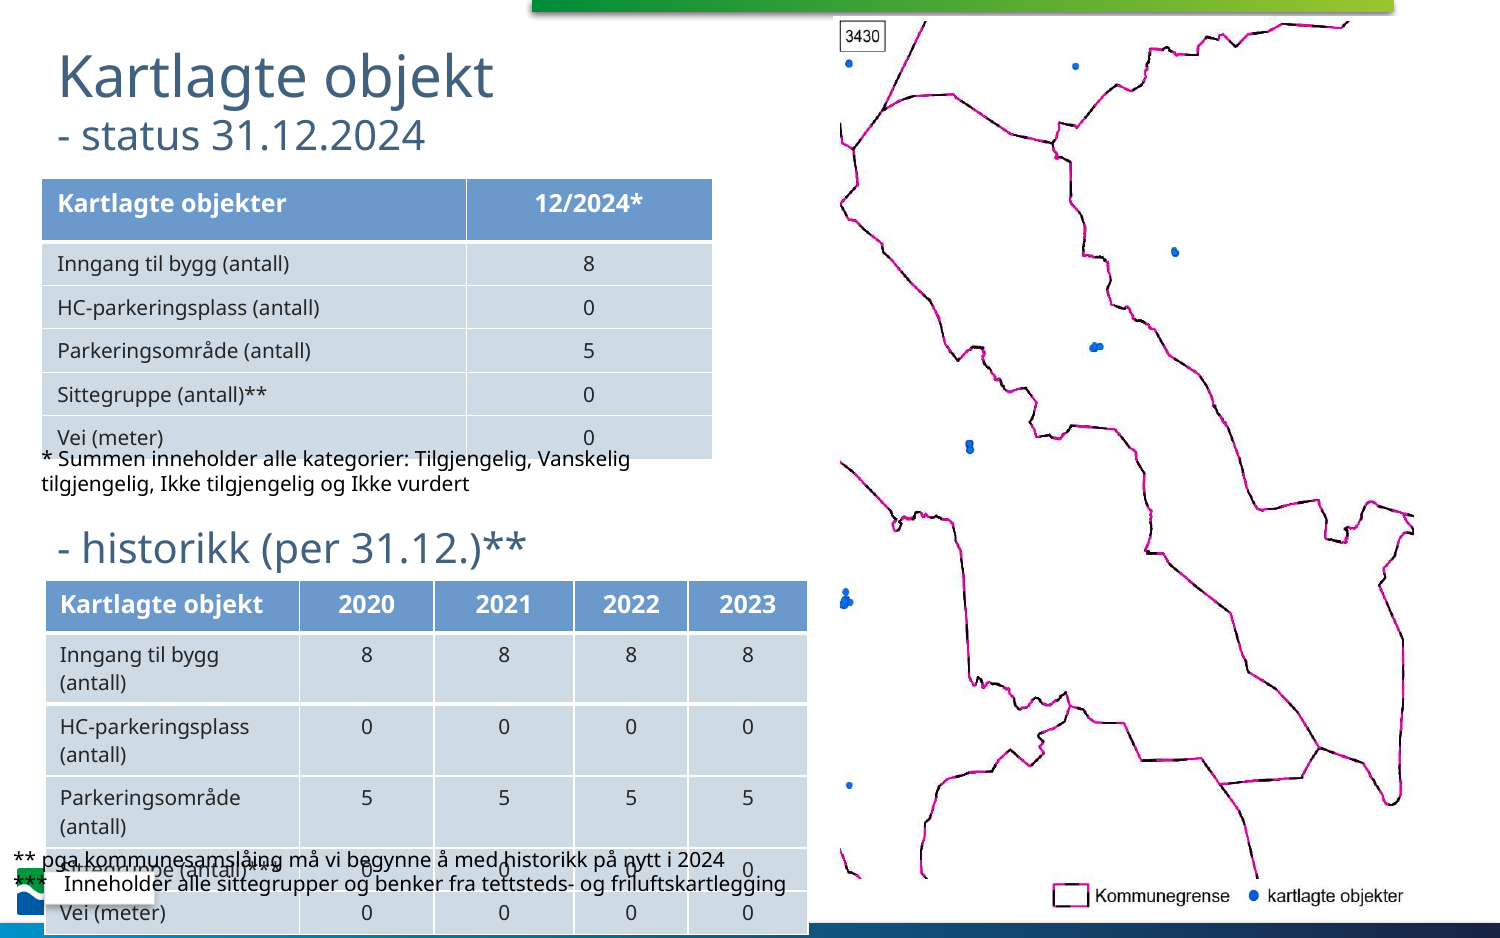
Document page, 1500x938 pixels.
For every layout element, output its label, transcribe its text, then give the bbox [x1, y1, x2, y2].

text_box Kartlagte objekt - status 31.12.2024 [42, 24, 828, 167]
table_header Kartlagte objekter [42, 179, 466, 240]
table_cell 0 [300, 904, 433, 934]
table_cell 5 [435, 777, 573, 838]
table_cell 0 [575, 706, 687, 775]
table_cell Inngang til bygg (antall) [46, 635, 299, 702]
table_cell HC-parkeringsplass (antall) [42, 286, 466, 328]
picture [833, 16, 1419, 913]
table_cell 0 [467, 373, 712, 415]
text_box * Summen inneholder alle kategorier: Tilgjengelig, Vanskelig tilgjengelig, Ikke tilgjengelig og Ikke vurdert [26, 438, 711, 504]
table_cell Vei (meter) [46, 904, 299, 934]
table_cell 0 [689, 706, 807, 775]
table_cell 8 [300, 635, 433, 702]
table_header 2020 [300, 581, 433, 631]
table_cell Parkeringsområde (antall) [46, 777, 299, 838]
table_cell 8 [689, 635, 807, 702]
table_cell Sittegruppe (antall)** [42, 373, 466, 415]
table_cell 8 [467, 244, 712, 285]
text_box - historikk (per 31.12.)** [42, 496, 828, 580]
table_header 2021 [435, 581, 573, 631]
table_cell 8 [435, 635, 573, 702]
text_box ** pga kommunesamslåing må vi begynne å med historikk på nytt i 2024 *** Inneholder alle sittegrupper og benker fra tettsteds- og friluftskartlegging [0, 838, 802, 904]
table_cell HC-parkeringsplass (antall) [46, 706, 299, 775]
table_cell 8 [575, 635, 687, 702]
table_cell 0 [300, 706, 433, 775]
table_cell 0 [435, 904, 573, 934]
table_cell 5 [689, 777, 807, 847]
table_cell Inngang til bygg (antall) [42, 244, 466, 285]
table_header Kartlagte objekt [46, 581, 299, 631]
table_cell 0 [802, 849, 807, 890]
table_cell 0 [467, 416, 712, 459]
table_cell Vei (meter) [42, 416, 466, 438]
table_cell Parkeringsområde (antall) [42, 329, 466, 372]
table_cell 5 [300, 777, 433, 838]
table_header 12/2024* [467, 179, 712, 240]
table_header 2022 [575, 581, 687, 631]
table_cell 5 [575, 777, 687, 838]
table_cell 0 [467, 286, 712, 328]
table_cell 0 [435, 706, 573, 775]
table_cell 0 [575, 904, 687, 934]
table_cell 5 [467, 329, 712, 372]
table_header 2023 [689, 581, 807, 631]
table_cell 0 [689, 892, 807, 934]
